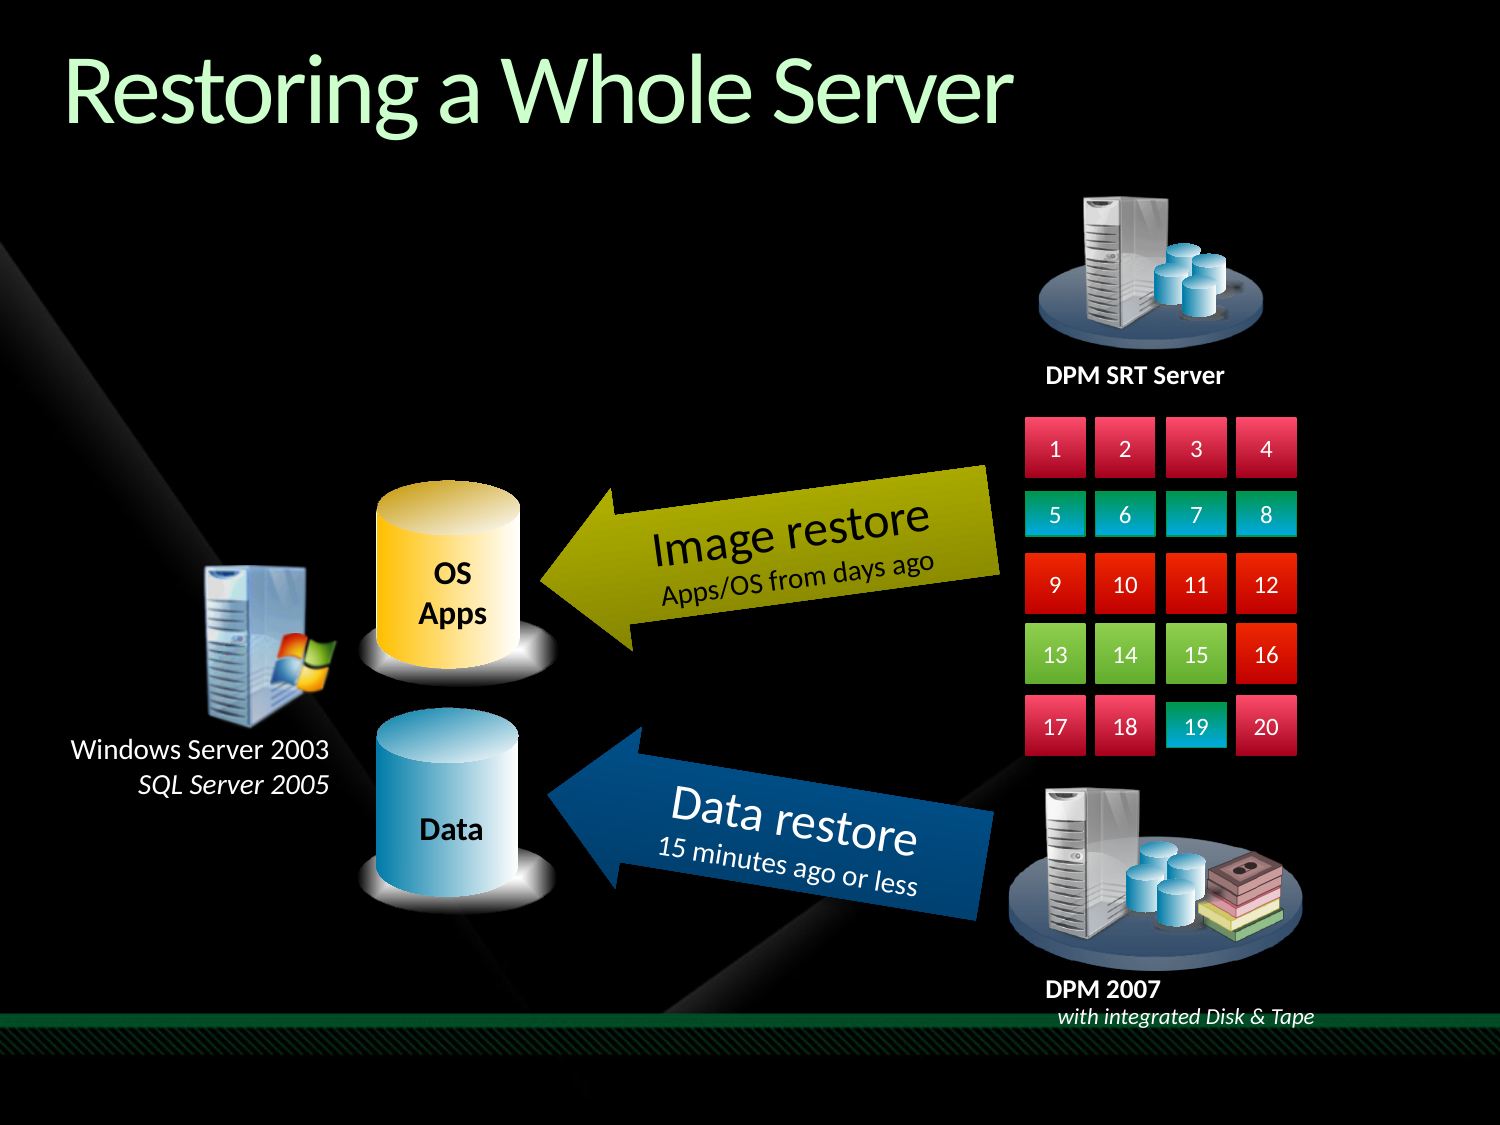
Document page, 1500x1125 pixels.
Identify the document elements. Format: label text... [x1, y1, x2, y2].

text_box 7 [1166, 491, 1227, 537]
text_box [1023, 196, 1285, 402]
text_box 12 [1236, 553, 1297, 614]
text_box 6 [1095, 491, 1156, 537]
text_box Image restore Apps/OS from days ago [565, 465, 1000, 652]
text_box 4 [1236, 417, 1297, 478]
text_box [994, 787, 1341, 1037]
text_box 2 [1095, 417, 1156, 478]
picture [0, 0, 1500, 1125]
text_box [357, 480, 559, 687]
text_box 11 [1166, 553, 1227, 614]
title Restoring a Whole Server [62, 37, 1438, 147]
text_box 5 [1025, 491, 1086, 537]
text_box 1 [1025, 417, 1086, 478]
text_box 19 [1166, 702, 1227, 748]
text_box 3 [1166, 417, 1227, 478]
text_box 20 [1236, 695, 1297, 756]
text_box 9 [1025, 553, 1086, 614]
text_box 17 [1025, 695, 1086, 756]
text_box 10 [1095, 553, 1156, 614]
text_box Data restore 15 minutes ago or less [563, 726, 988, 921]
text_box 18 [1095, 695, 1156, 756]
text_box 15 [1162, 619, 1231, 688]
text_box 16 [1236, 623, 1297, 684]
text_box 14 [1091, 619, 1160, 688]
text_box 8 [1236, 491, 1297, 537]
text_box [357, 708, 557, 915]
text_box 13 [1021, 619, 1090, 688]
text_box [0, 565, 345, 809]
